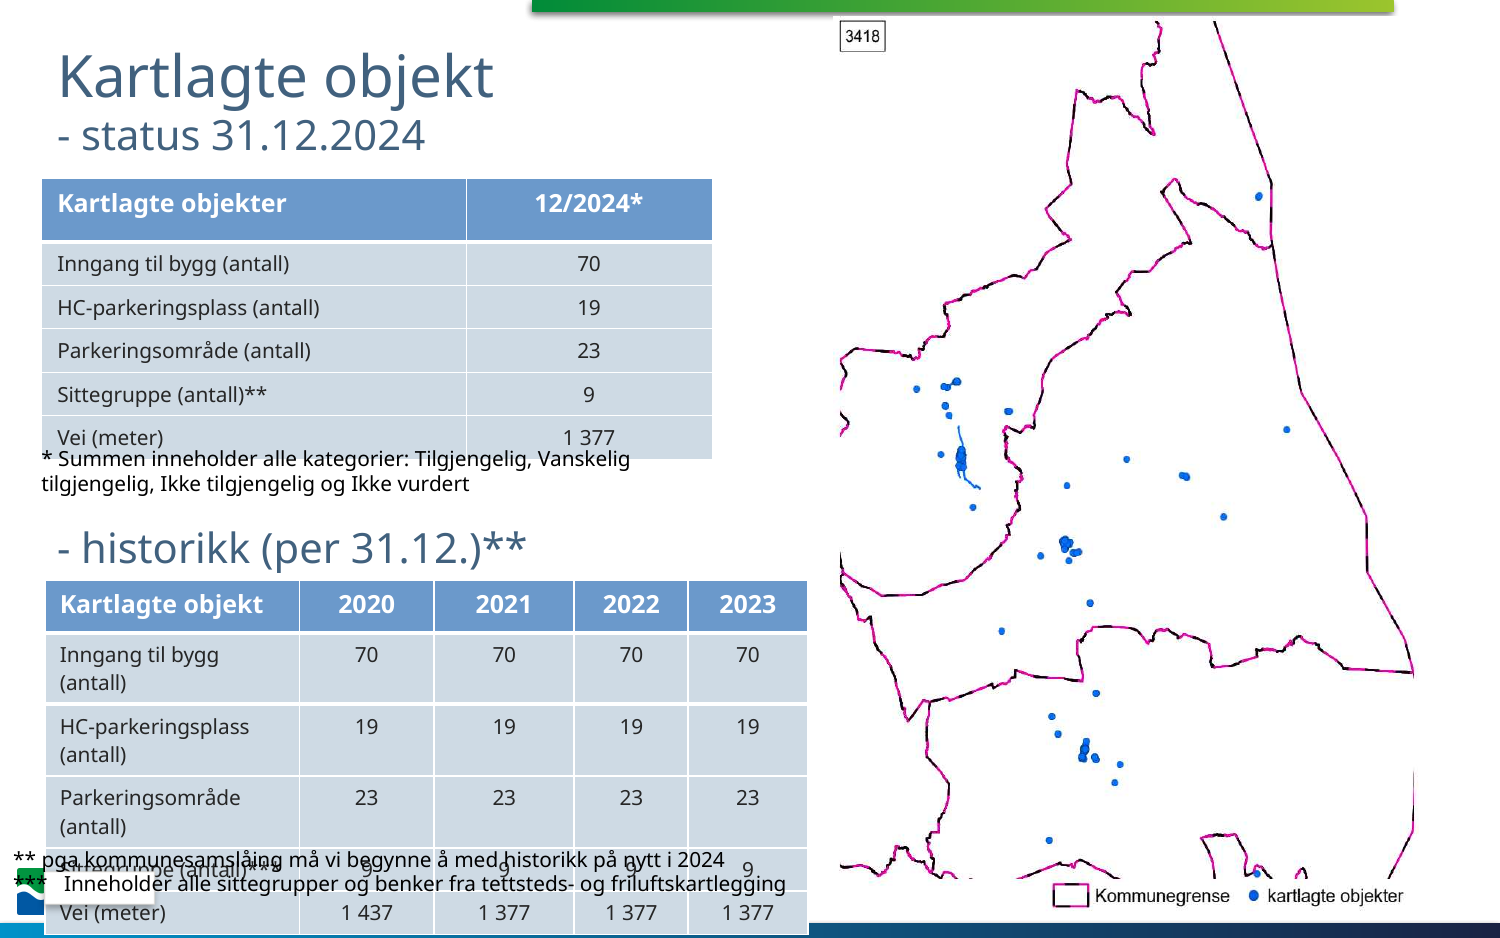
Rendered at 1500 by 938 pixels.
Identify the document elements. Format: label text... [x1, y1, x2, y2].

table_cell 19 [435, 706, 573, 775]
table_cell 70 [435, 635, 573, 702]
table_cell 1 377 [575, 904, 687, 934]
table_cell Inngang til bygg (antall) [46, 635, 299, 702]
table_header 2023 [689, 581, 807, 631]
table_cell HC-parkeringsplass (antall) [46, 706, 299, 775]
table_cell 19 [689, 706, 807, 775]
table_cell 9 [802, 849, 807, 890]
table_header 2020 [300, 581, 433, 631]
table_cell 70 [300, 635, 433, 702]
table_cell 70 [467, 244, 712, 285]
table_cell Parkeringsområde (antall) [46, 777, 299, 838]
table_cell Vei (meter) [46, 904, 299, 934]
text_box ** pga kommunesamslåing må vi begynne å med historikk på nytt i 2024 *** Inneholder alle sittegrupper og benker fra tettsteds- og friluftskartlegging [0, 838, 802, 904]
table_cell Parkeringsområde (antall) [42, 329, 466, 372]
table_cell 1 437 [300, 904, 433, 934]
table_cell 23 [689, 777, 807, 847]
table_cell 19 [300, 706, 433, 775]
table_header 12/2024* [467, 179, 712, 240]
picture [833, 16, 1419, 913]
table_header Kartlagte objekter [42, 179, 466, 240]
table_cell 1 377 [467, 416, 712, 459]
table_header 2022 [575, 581, 687, 631]
table_cell HC-parkeringsplass (antall) [42, 286, 466, 328]
text_box - historikk (per 31.12.)** [42, 496, 828, 580]
table_cell 19 [467, 286, 712, 328]
table_header 2021 [435, 581, 573, 631]
table_cell 23 [575, 777, 687, 838]
table_cell Sittegruppe (antall)** [42, 373, 466, 415]
table_cell Vei (meter) [42, 416, 466, 438]
table_header Kartlagte objekt [46, 581, 299, 631]
text_box * Summen inneholder alle kategorier: Tilgjengelig, Vanskelig tilgjengelig, Ikke tilgjengelig og Ikke vurdert [26, 438, 711, 504]
table_cell 23 [435, 777, 573, 838]
table_cell 23 [467, 329, 712, 372]
table_cell 1 377 [689, 892, 807, 934]
table_cell 23 [300, 777, 433, 838]
table_cell 9 [467, 373, 712, 415]
table_cell 19 [575, 706, 687, 775]
table_cell 70 [689, 635, 807, 702]
text_box Kartlagte objekt - status 31.12.2024 [42, 24, 828, 167]
table_cell 1 377 [435, 904, 573, 934]
table_cell 70 [575, 635, 687, 702]
table_cell Inngang til bygg (antall) [42, 244, 466, 285]
